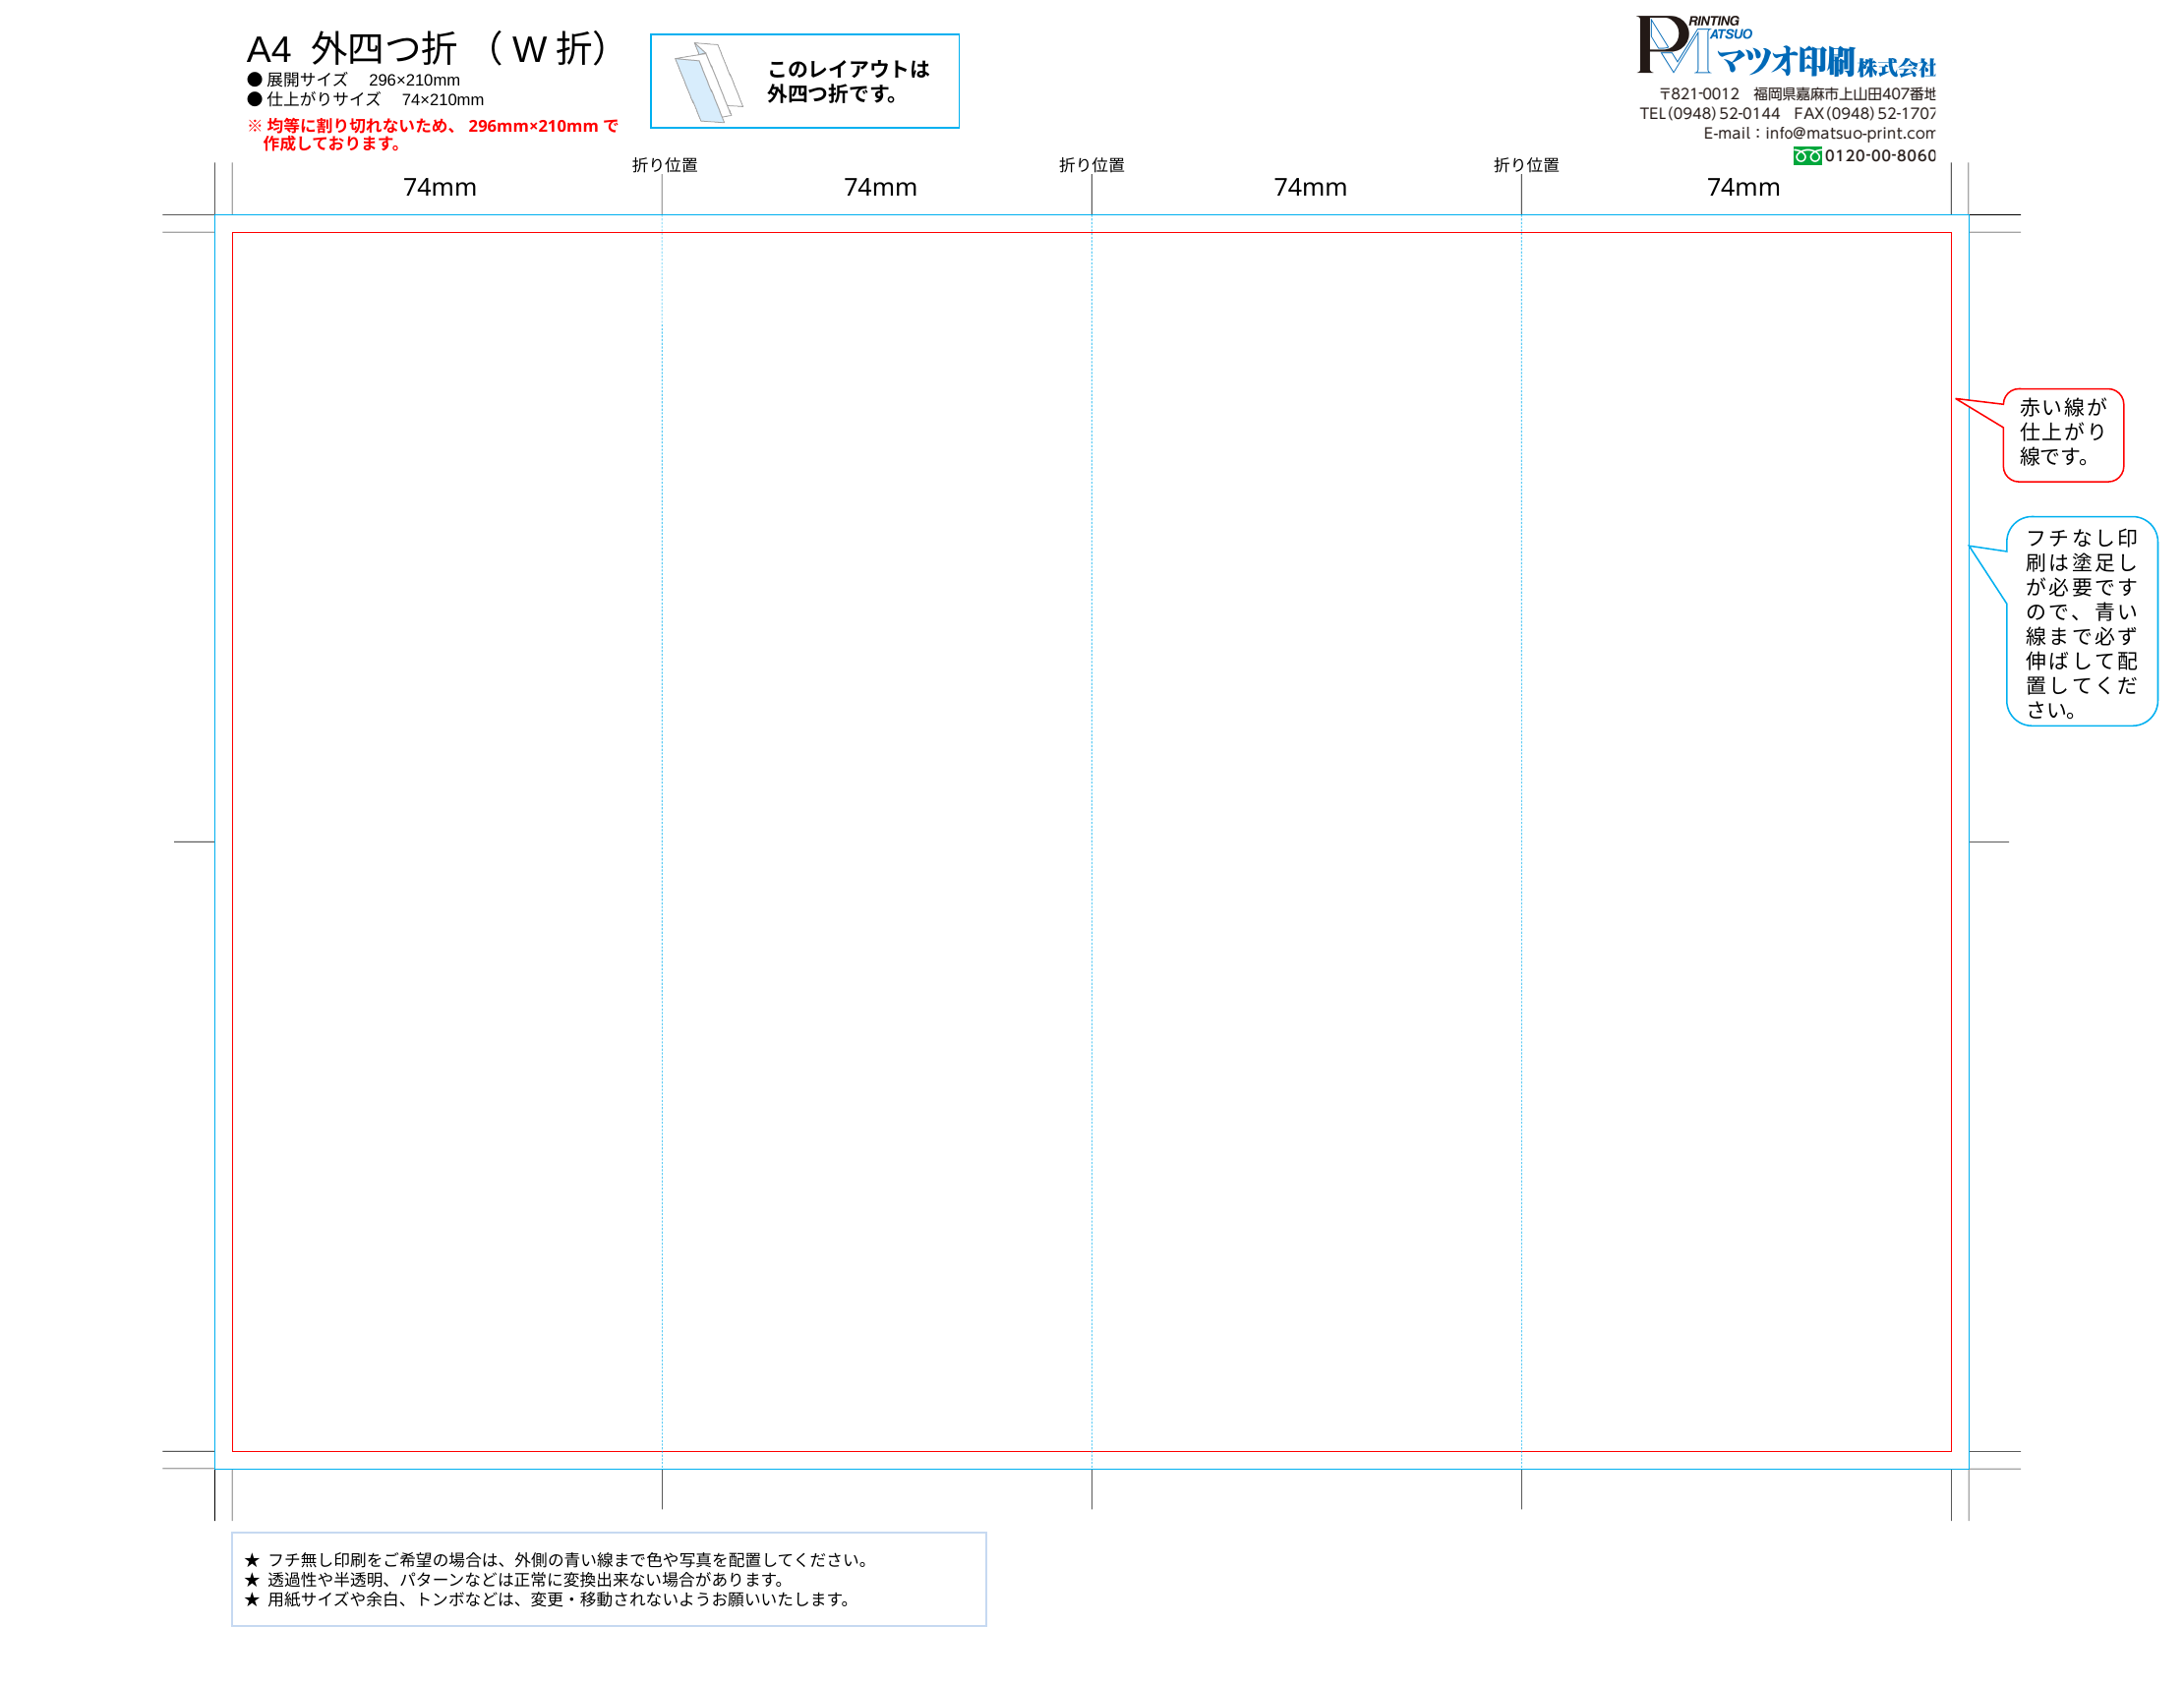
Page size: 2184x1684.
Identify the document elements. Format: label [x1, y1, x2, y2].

picture [656, 39, 767, 126]
